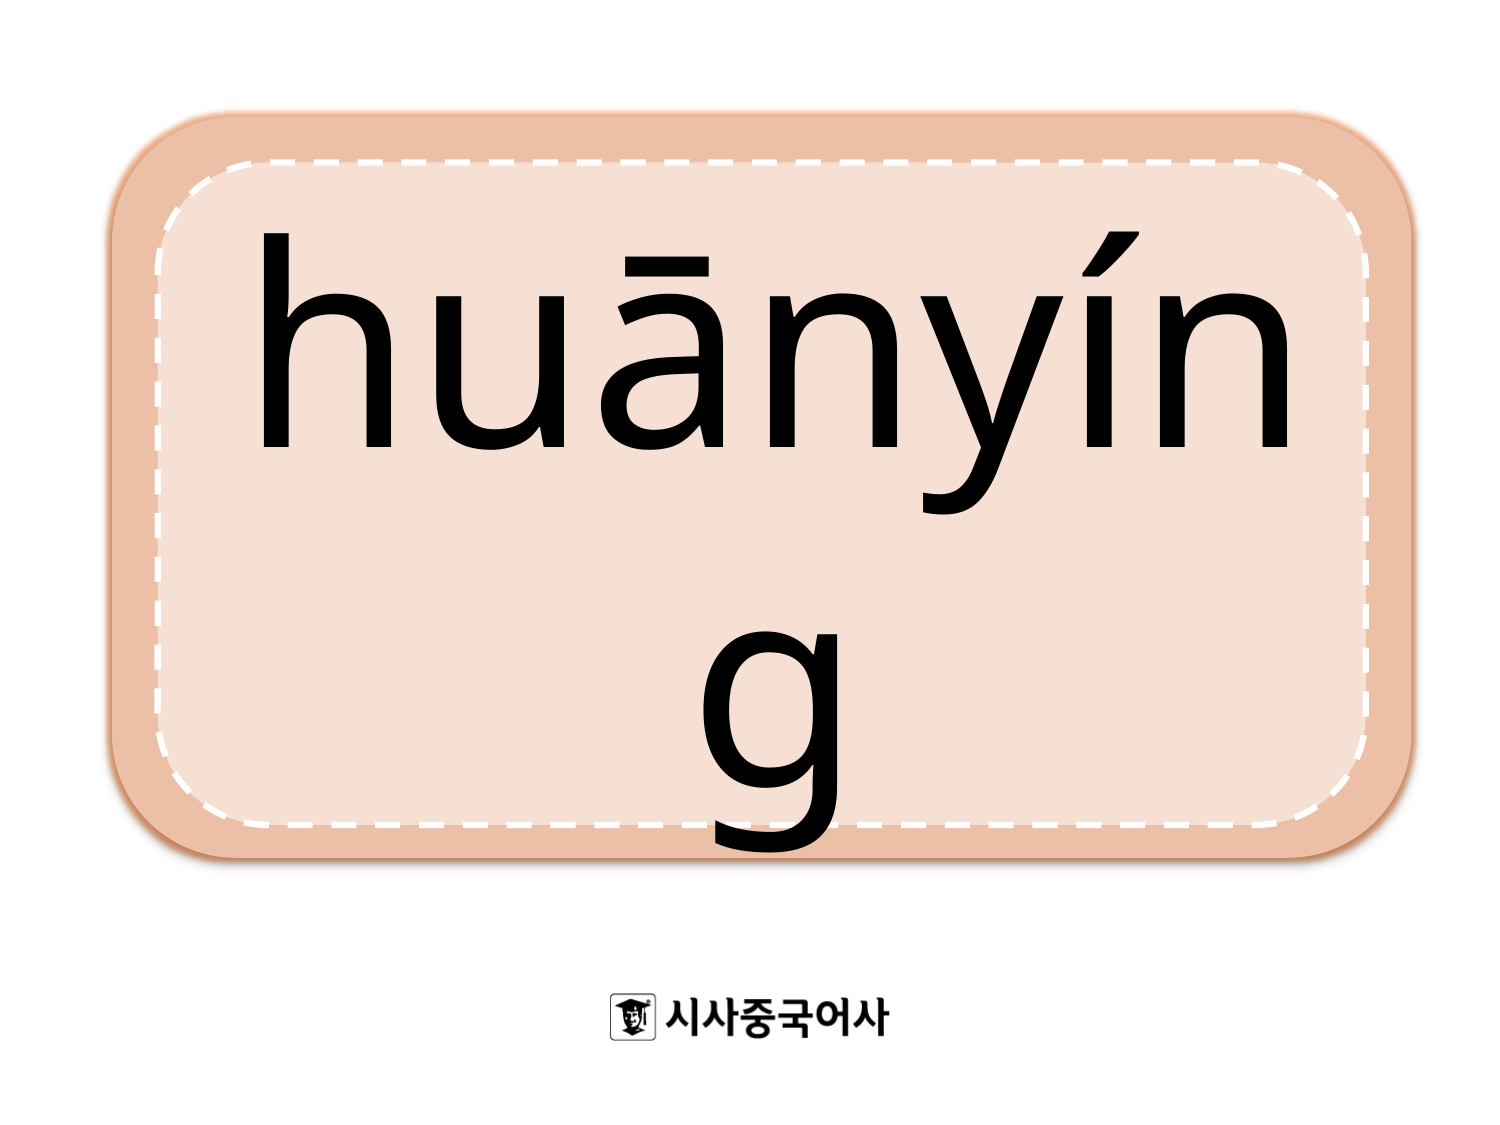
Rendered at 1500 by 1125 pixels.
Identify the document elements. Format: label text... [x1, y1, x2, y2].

picture [602, 987, 898, 1047]
text_box [162, 160, 1371, 824]
text_box huānyíng [171, 172, 1380, 836]
